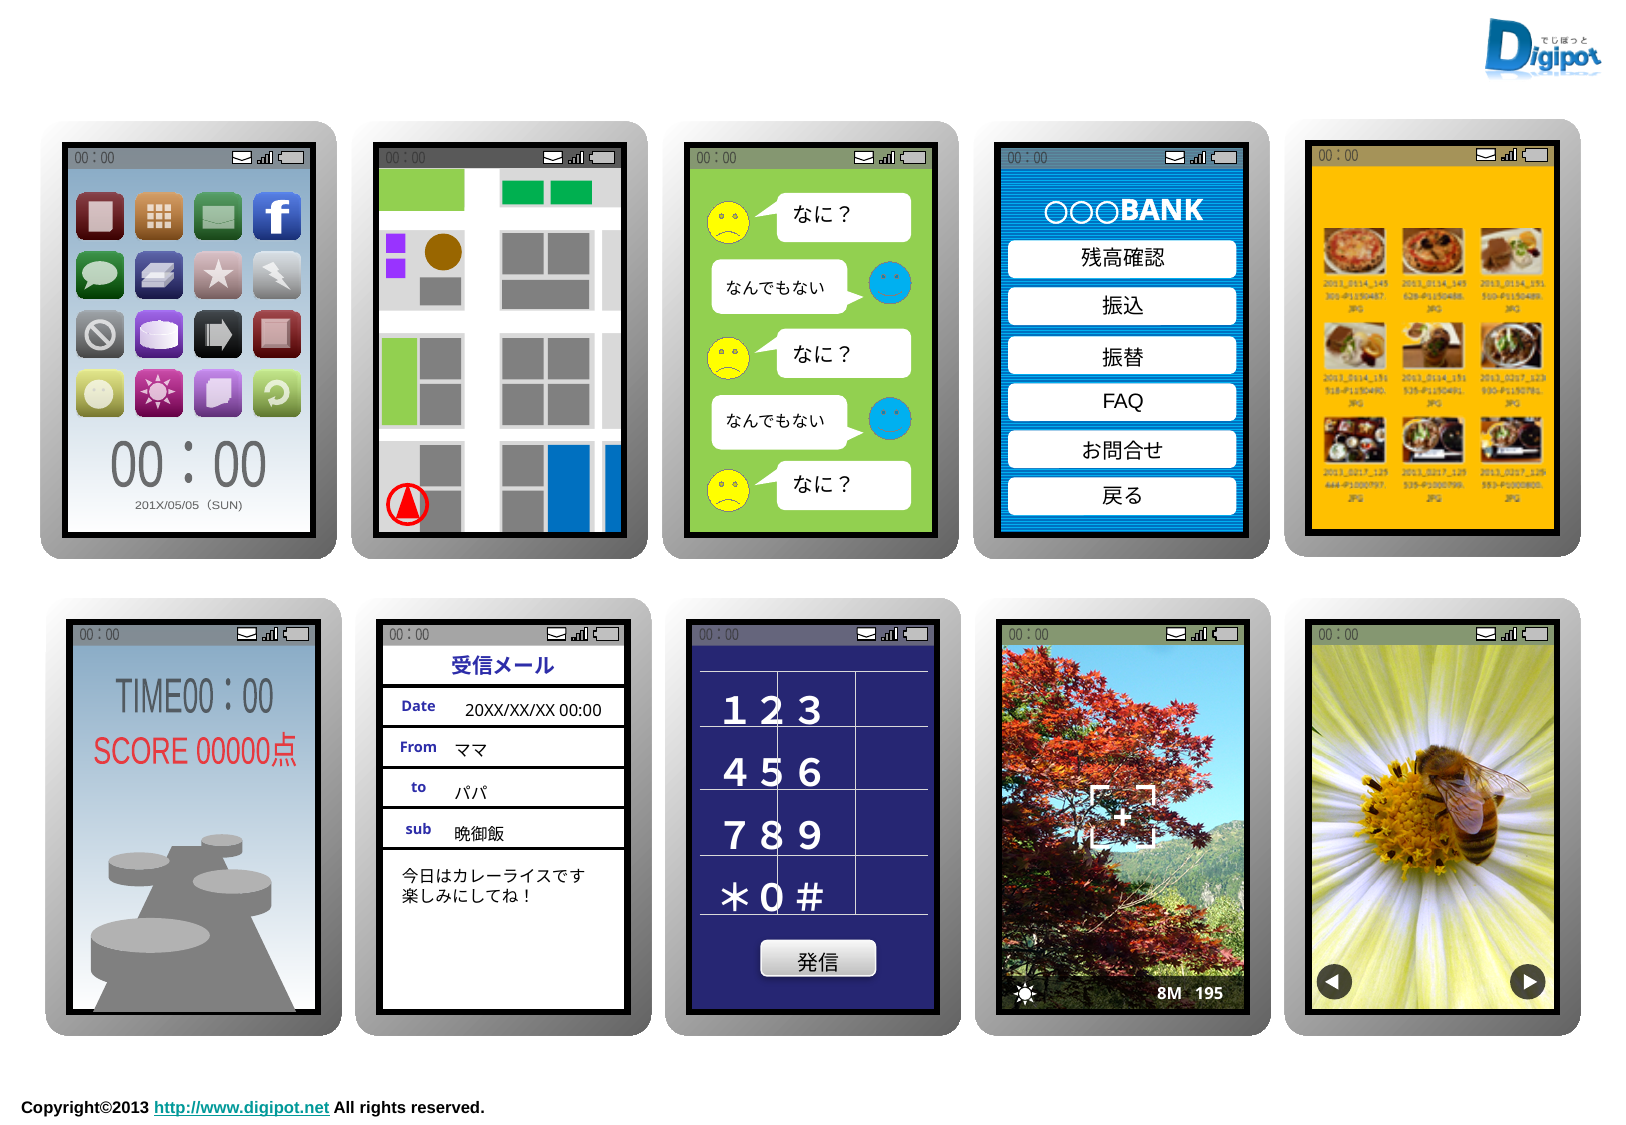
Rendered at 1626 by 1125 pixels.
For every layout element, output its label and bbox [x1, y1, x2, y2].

text_box [40, 121, 337, 559]
text_box [351, 121, 648, 559]
text_box [662, 121, 959, 559]
text_box [355, 597, 652, 1036]
text_box [1284, 118, 1581, 557]
text_box [1284, 597, 1581, 1036]
picture [1485, 18, 1602, 82]
text_box [974, 597, 1271, 1036]
text_box [665, 597, 962, 1036]
text_box [45, 597, 342, 1036]
text_box [973, 121, 1270, 559]
